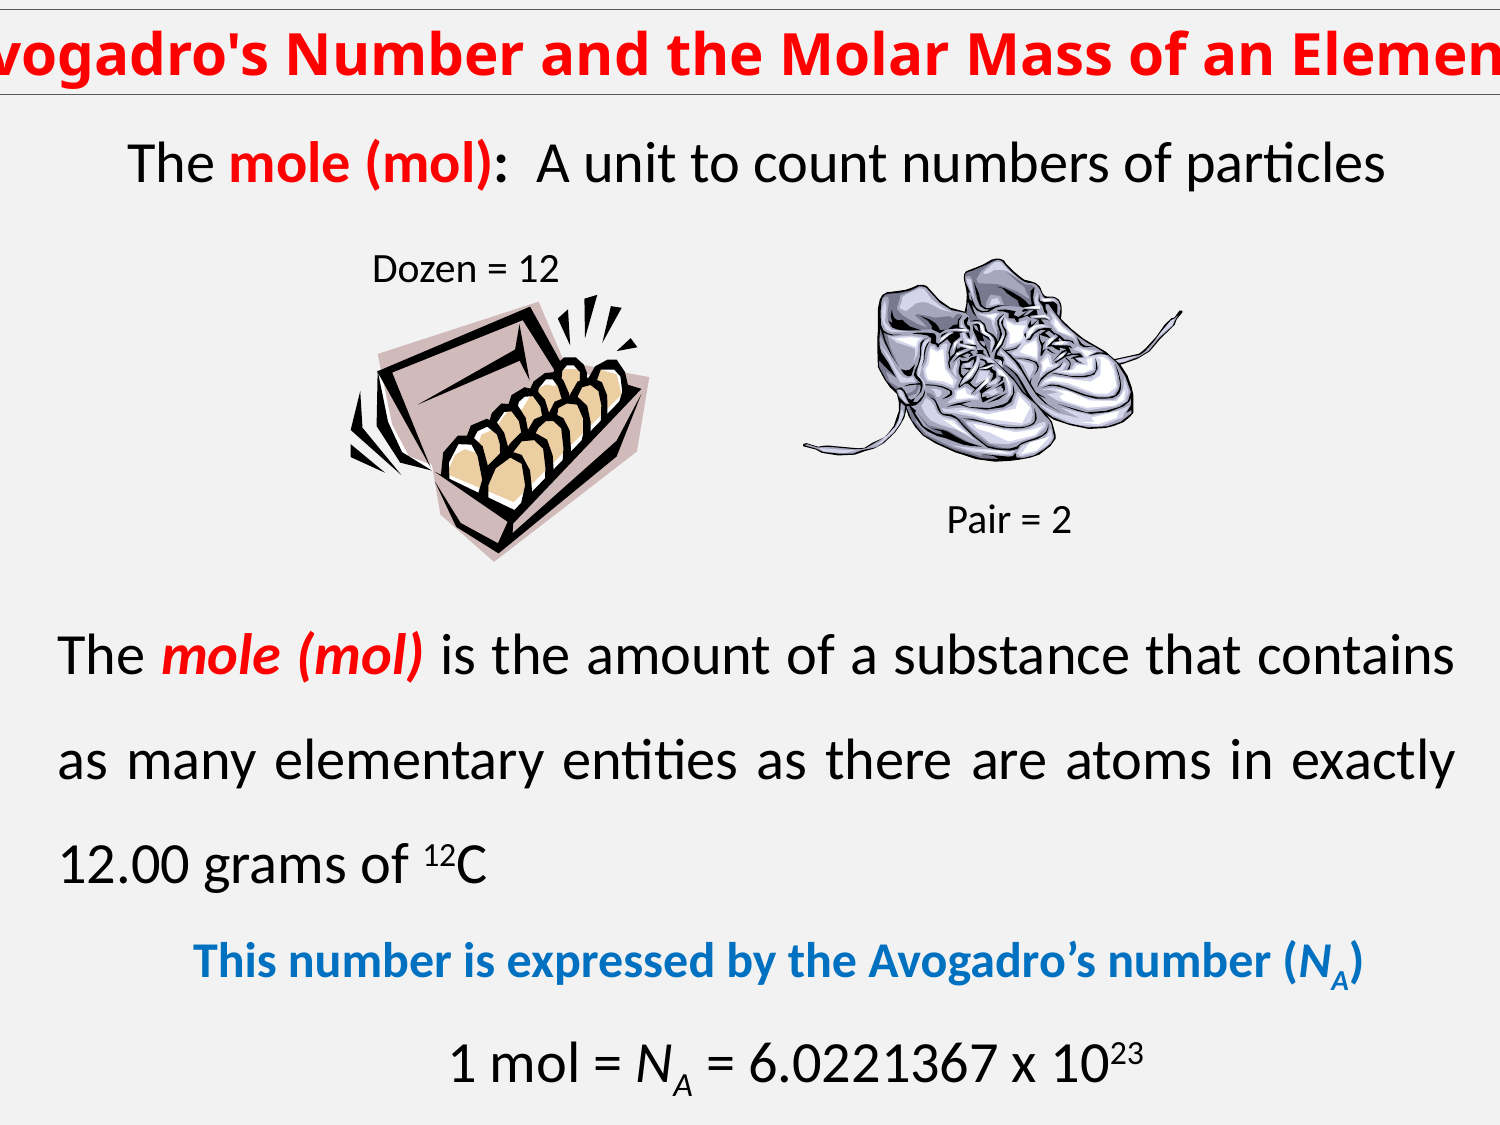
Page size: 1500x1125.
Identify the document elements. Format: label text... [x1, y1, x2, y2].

text_box 1 mol = NA = 6.0221367 x 1023 [432, 1016, 1159, 1111]
text_box Avogadro's Number and the Molar Mass of an Element [0, 9, 1500, 95]
text_box This number is expressed by the Avogadro’s number (NA) [178, 920, 1413, 1004]
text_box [350, 233, 652, 565]
text_box The mole (mol) is the amount of a substance that contains as many elementary entities as there are atoms in exactly 12.00 grams of 12C [42, 573, 1472, 904]
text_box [803, 256, 1185, 540]
text_box The mole (mol): A unit to count numbers of particles [112, 116, 1402, 202]
